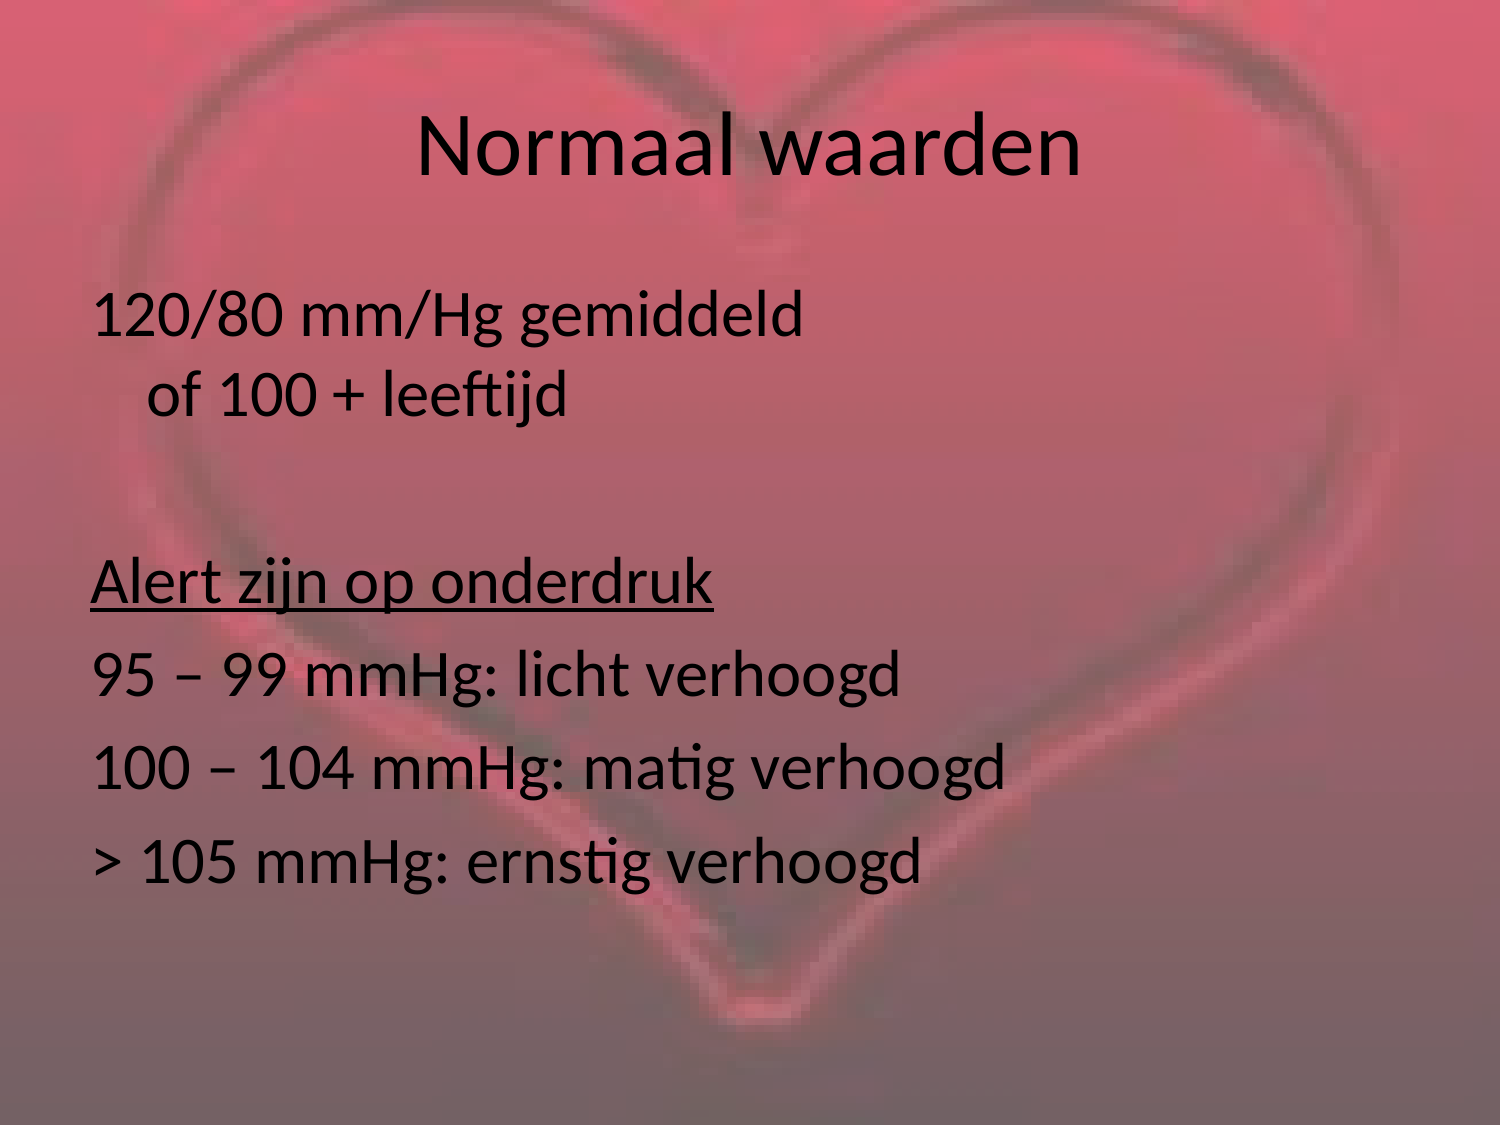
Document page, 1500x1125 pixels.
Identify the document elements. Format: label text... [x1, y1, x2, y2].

title Normaal waarden [75, 45, 1425, 233]
list 120/80 mm/Hg gemiddeld of 100 + leeftijd Alert zijn op onderdruk 95 – 99 mmHg: licht verhoogd 100 – 104 mmHg: matig verhoogd > 105 mmHg: ernstig verhoogd [75, 262, 1425, 1005]
